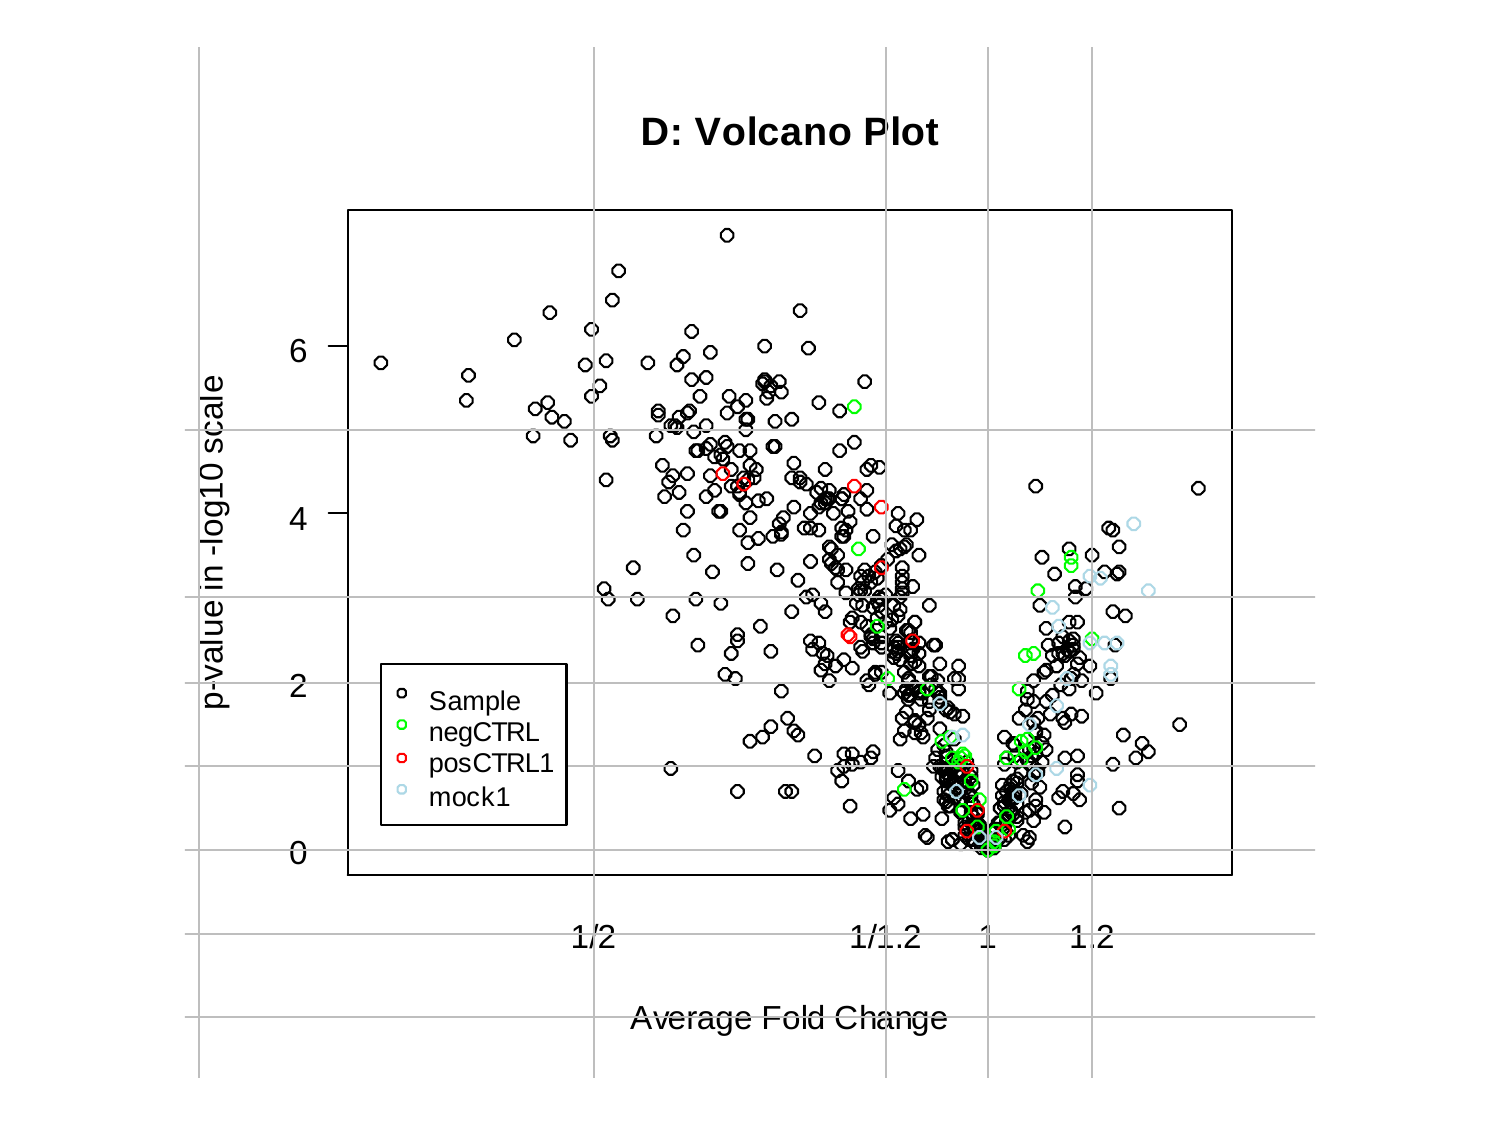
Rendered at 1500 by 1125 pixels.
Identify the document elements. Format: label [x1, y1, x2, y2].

picture [184, 46, 1316, 1079]
